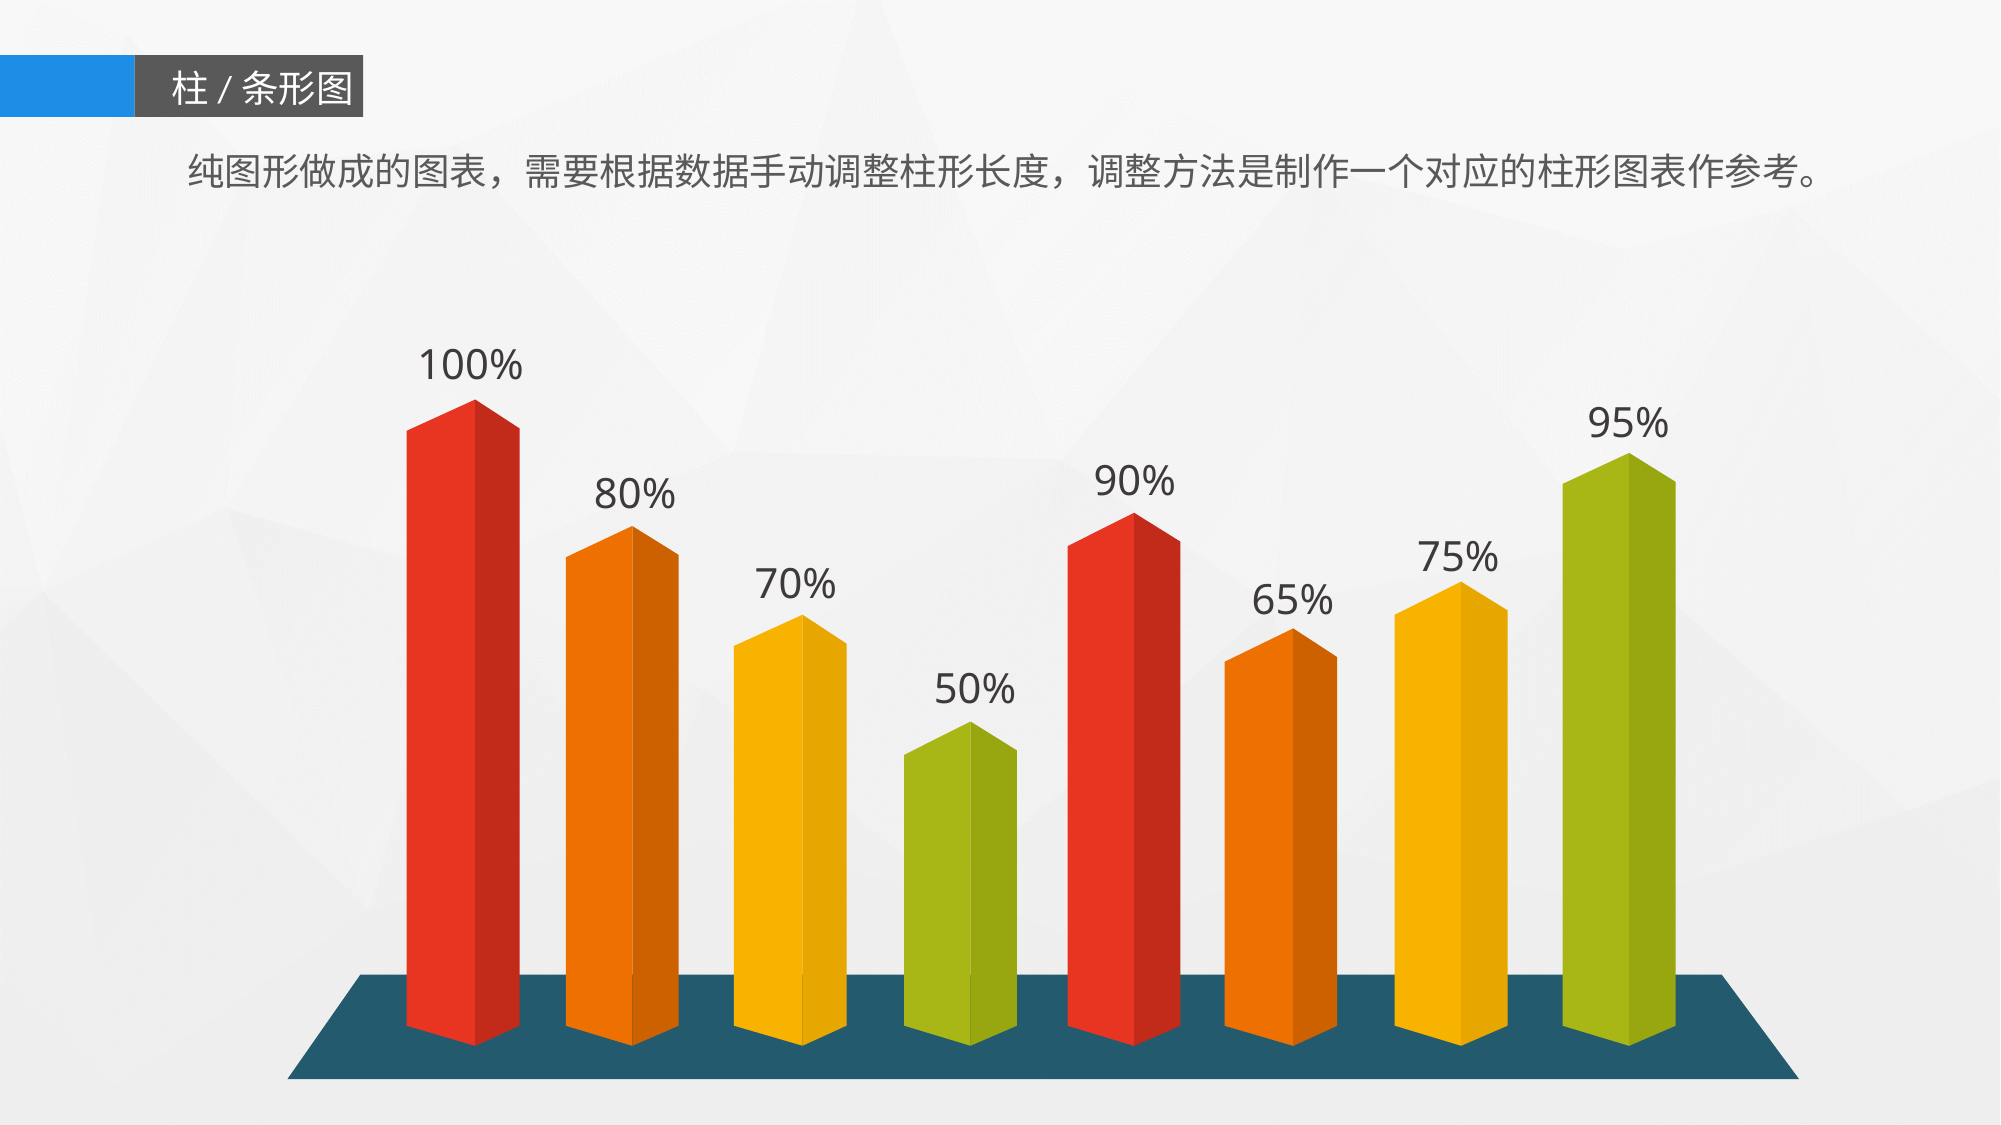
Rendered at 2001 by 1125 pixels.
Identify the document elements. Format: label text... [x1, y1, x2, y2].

text_box 100% [402, 330, 539, 395]
text_box [733, 615, 802, 1046]
text_box [475, 399, 520, 1046]
text_box 纯图形做成的图表，需要根据数据手动调整柱形长度，调整方法是制作一个对应的柱形图表作参考。 [172, 140, 1853, 201]
text_box [406, 399, 475, 1046]
text_box [1629, 454, 1676, 1046]
text_box [565, 526, 632, 1046]
text_box 70% [739, 549, 853, 614]
text_box [1562, 454, 1629, 1046]
text_box [970, 721, 1017, 1046]
text_box 75% [1402, 522, 1515, 588]
text_box [802, 614, 847, 1046]
text_box 50% [918, 654, 1032, 720]
text_box [1394, 588, 1461, 1046]
text_box [1134, 512, 1181, 1046]
text_box [287, 974, 1800, 1080]
text_box [632, 526, 679, 1046]
text_box 90% [1078, 446, 1192, 512]
text_box [1293, 631, 1338, 1046]
text_box 65% [1236, 565, 1350, 631]
text_box 95% [1572, 388, 1685, 454]
text_box [1224, 631, 1293, 1046]
text_box [904, 721, 970, 1046]
text_box 80% [579, 459, 692, 525]
text_box [1461, 588, 1508, 1046]
text_box 柱/条形图 [156, 57, 369, 117]
text_box [1067, 512, 1134, 1046]
